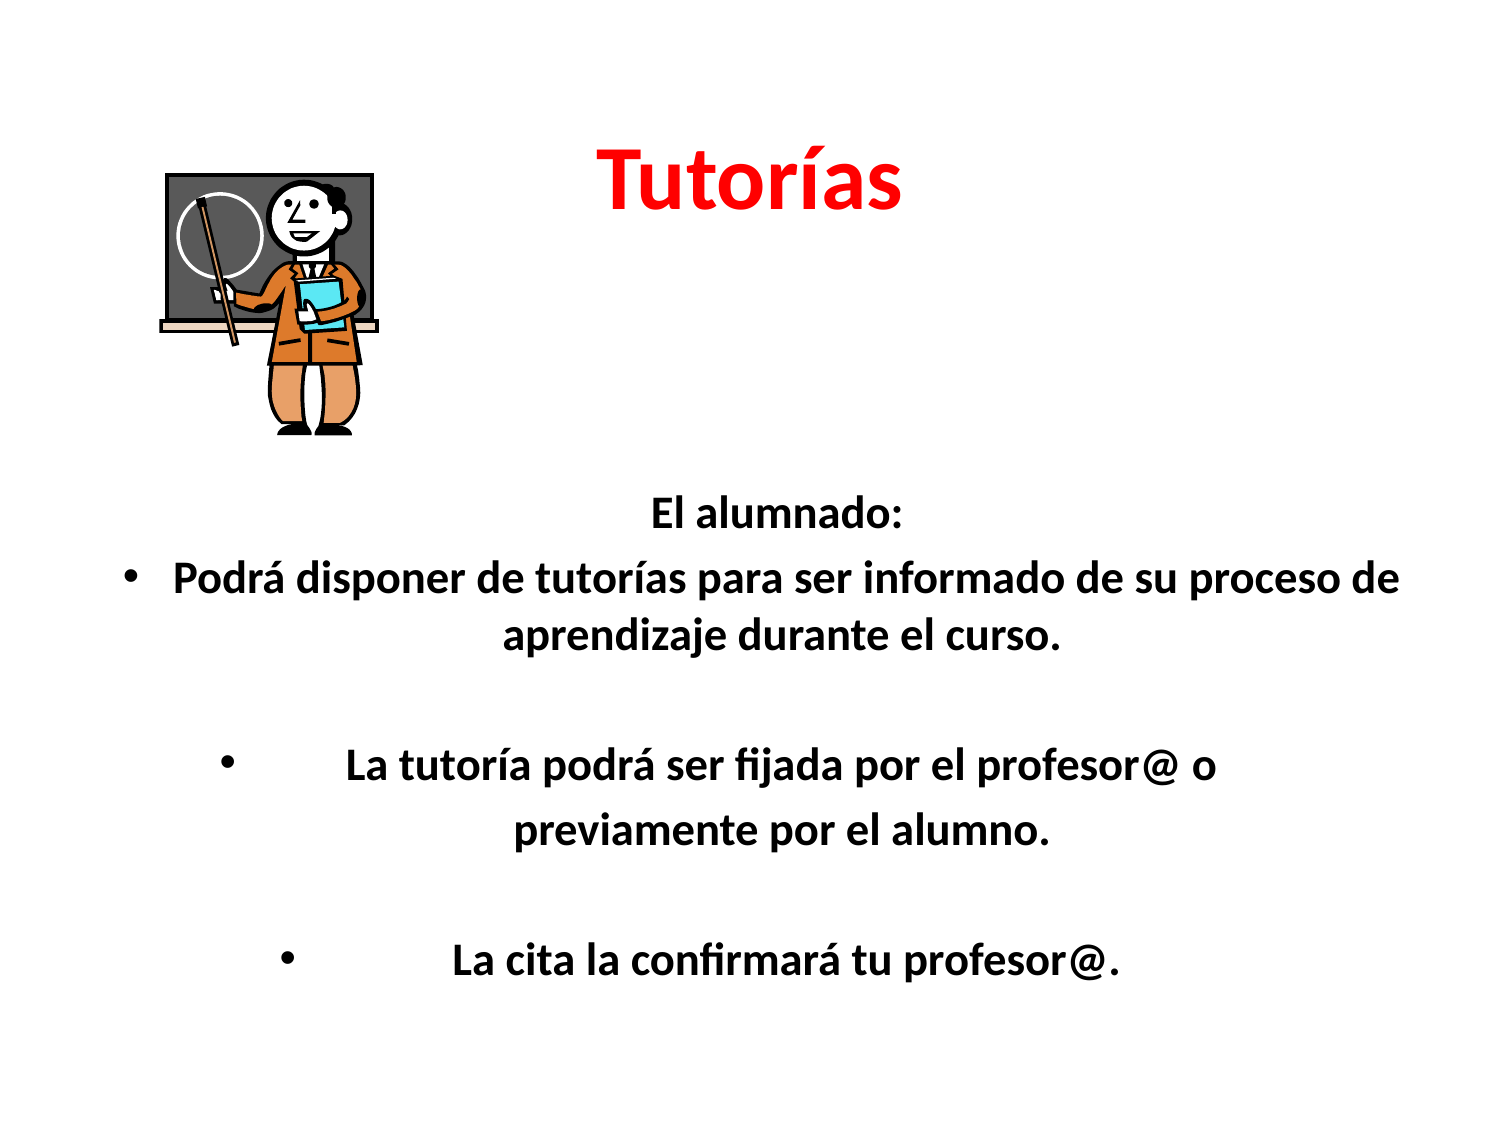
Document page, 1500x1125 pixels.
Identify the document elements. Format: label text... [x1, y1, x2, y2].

subtitle El alumnado: Podrá disponer de tutorías para ser informado de su proceso de aprendizaje durante el curso. La tutoría podrá ser fijada por el profesor@ o previamente por el alumno. La cita la confirmará tu profesor@. [64, 420, 1500, 1000]
picture [159, 172, 380, 436]
title Tutorías [112, 54, 1388, 291]
